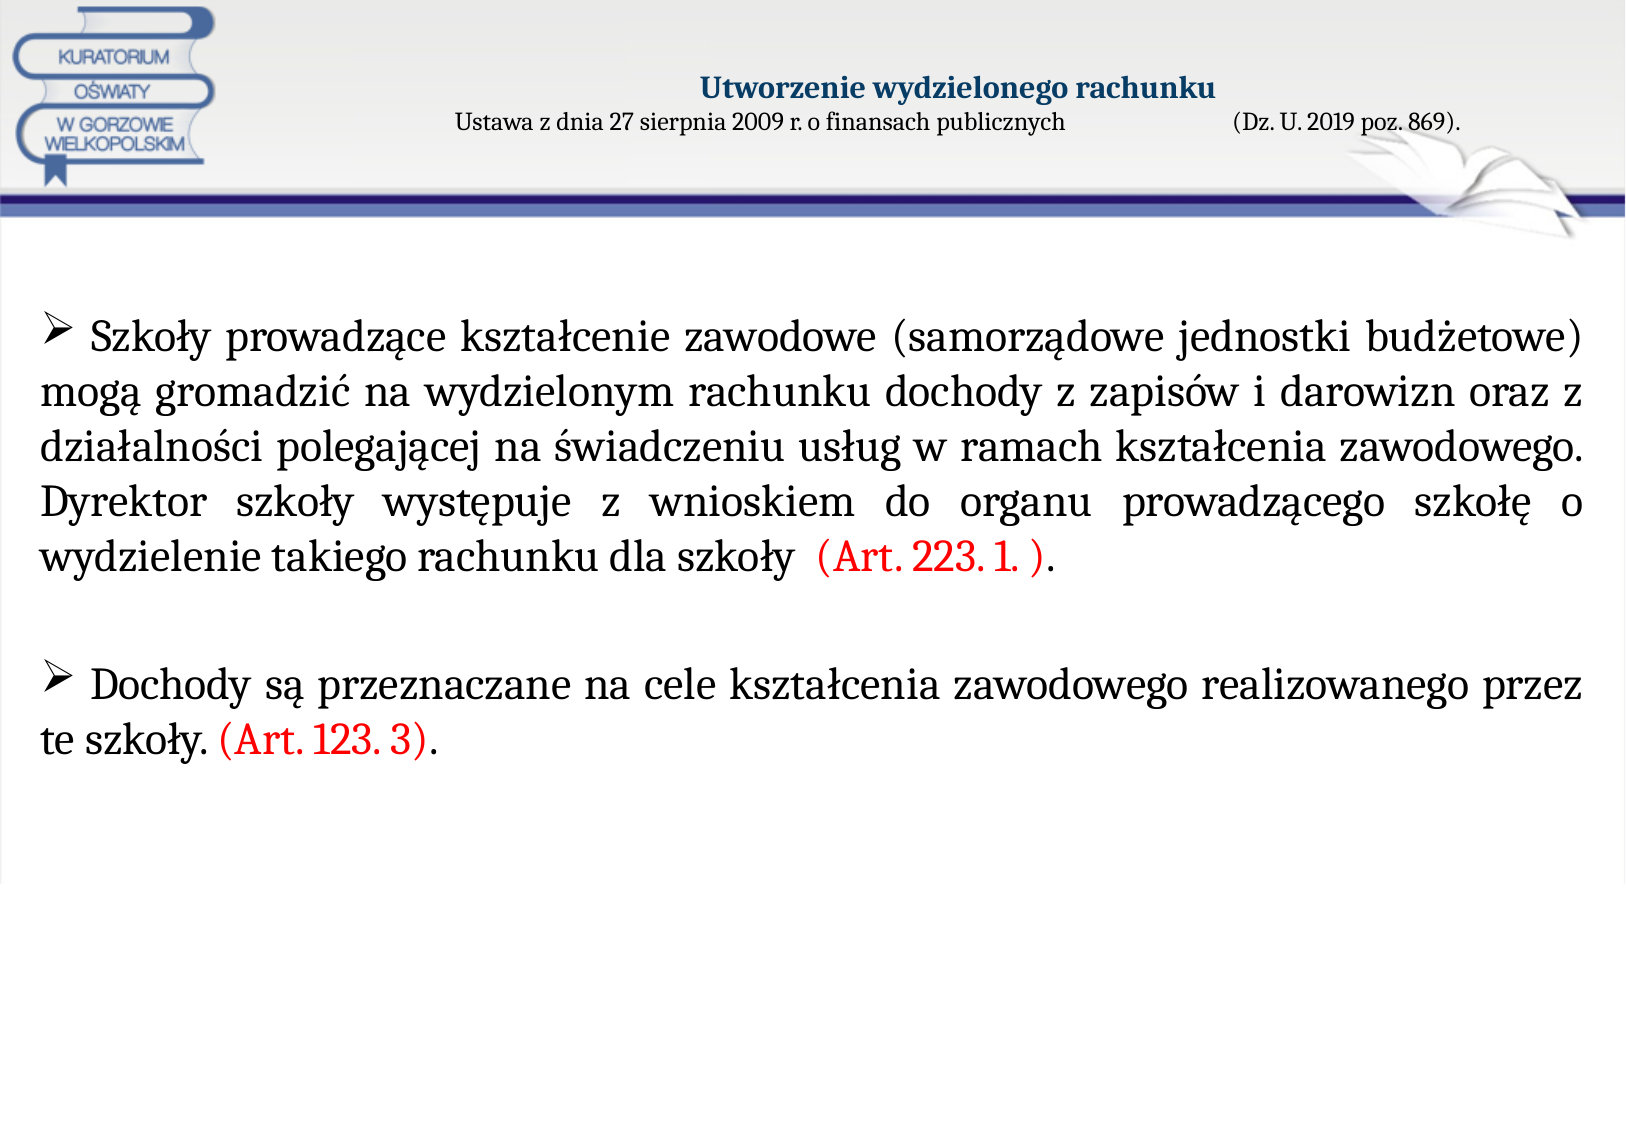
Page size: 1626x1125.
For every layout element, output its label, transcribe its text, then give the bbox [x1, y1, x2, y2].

picture [0, 0, 1626, 1125]
list Szkoły prowadzące kształcenie zawodowe (samorządowe jednostki budżetowe) mogą gromadzić na wydzielonym rachunku dochody z zapisów i darowizn oraz z działalności polegającej na świadczeniu usług w ramach kształcenia zawodowego. Dyrektor szkoły występuje z wnioskiem do organu prowadzącego szkołę o wydzielenie takiego rachunku dla szkoły (Art. 223. 1. ). Dochody są przeznaczane na cele kształcenia zawodowego realizowanego przez te szkoły. (Art. 123. 3). [25, 234, 1600, 1071]
title Utworzenie wydzielonego rachunku Ustawa z dnia 27 sierpnia 2009 r. o finansach publicznych (Dz. U. 2019 poz. 869). [317, 23, 1600, 176]
